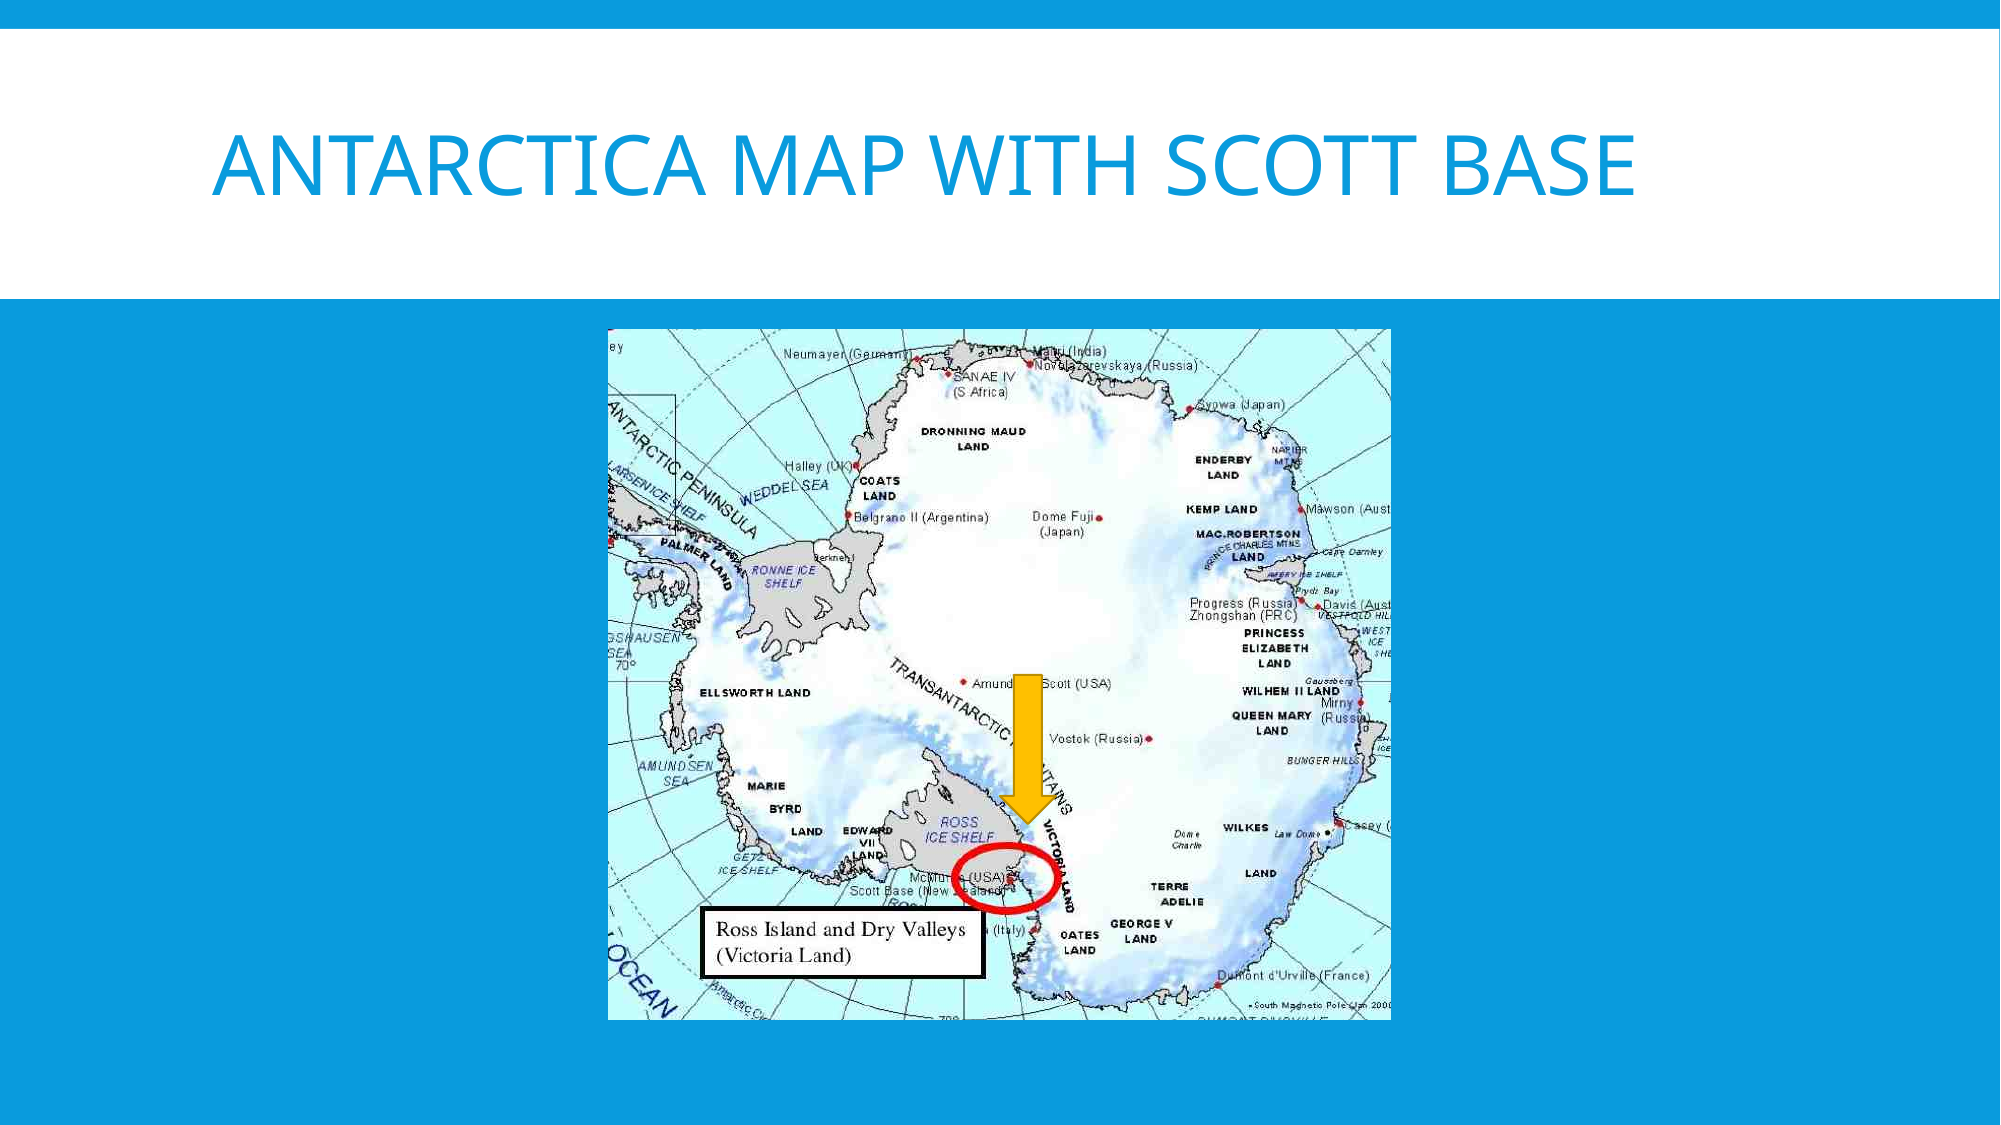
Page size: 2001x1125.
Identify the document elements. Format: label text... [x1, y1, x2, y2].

title Antarctica map with scott base [197, 46, 1803, 295]
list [608, 329, 1391, 1021]
